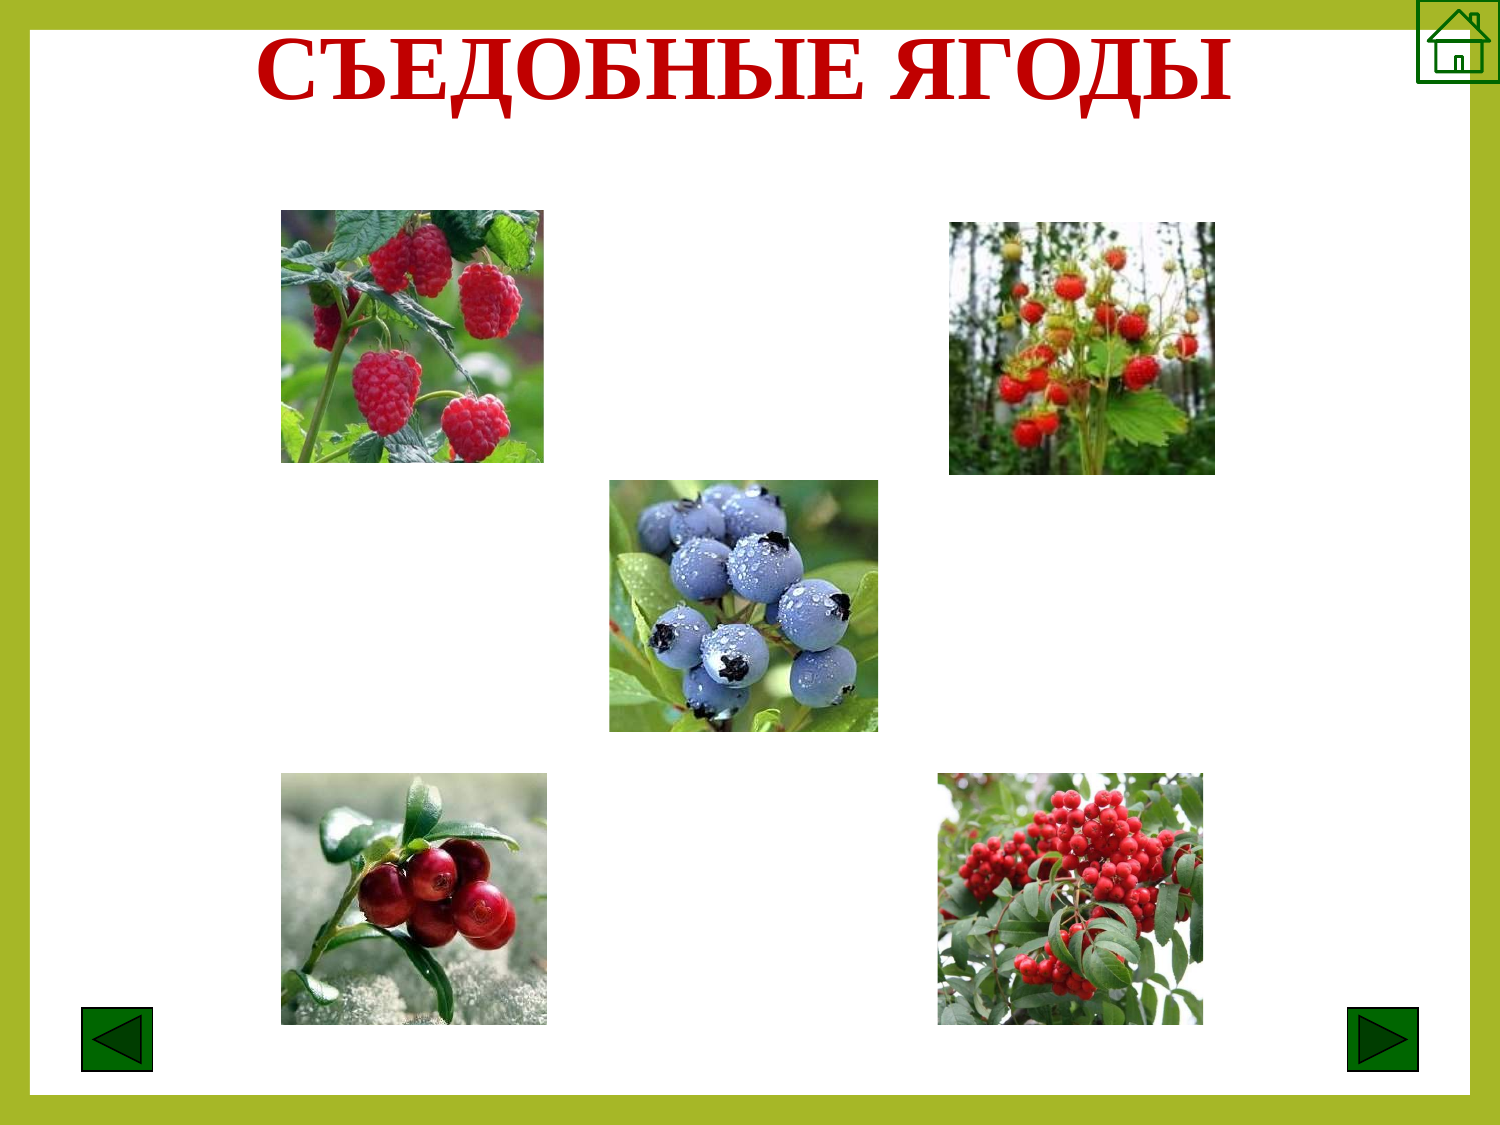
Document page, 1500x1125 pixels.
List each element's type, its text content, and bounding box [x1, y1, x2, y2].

picture [937, 773, 1204, 1026]
picture [280, 210, 544, 463]
text_box [1347, 1007, 1418, 1072]
picture [280, 773, 548, 1026]
picture [948, 222, 1216, 475]
picture [609, 480, 879, 733]
text_box [1416, 0, 1500, 84]
text_box СЪЕДОБНЫЕ ЯГОДЫ [140, 0, 1348, 125]
text_box [82, 1007, 153, 1072]
